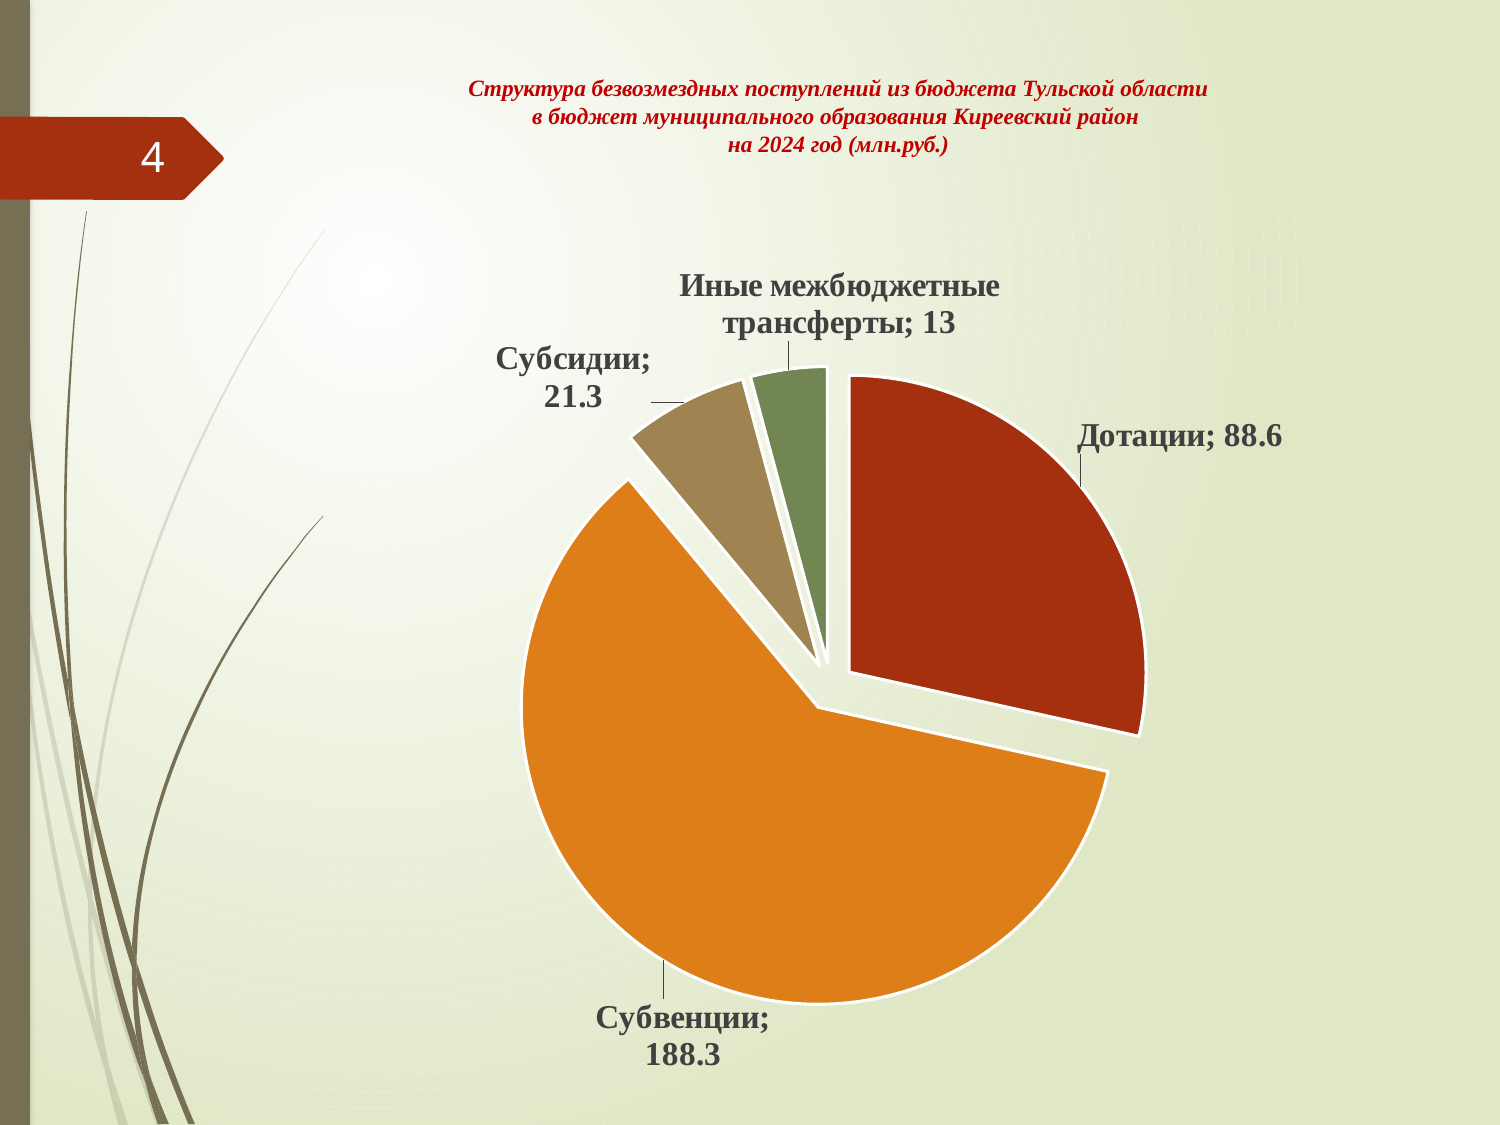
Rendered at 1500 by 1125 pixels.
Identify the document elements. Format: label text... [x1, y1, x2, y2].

chart [277, 255, 1427, 1125]
slide_number 4 [83, 129, 180, 190]
title Структура безвозмездных поступлений из бюджета Тульской области в бюджет муниципального образования Киреевский район на 2024 год (млн.руб.) [218, 35, 1459, 291]
